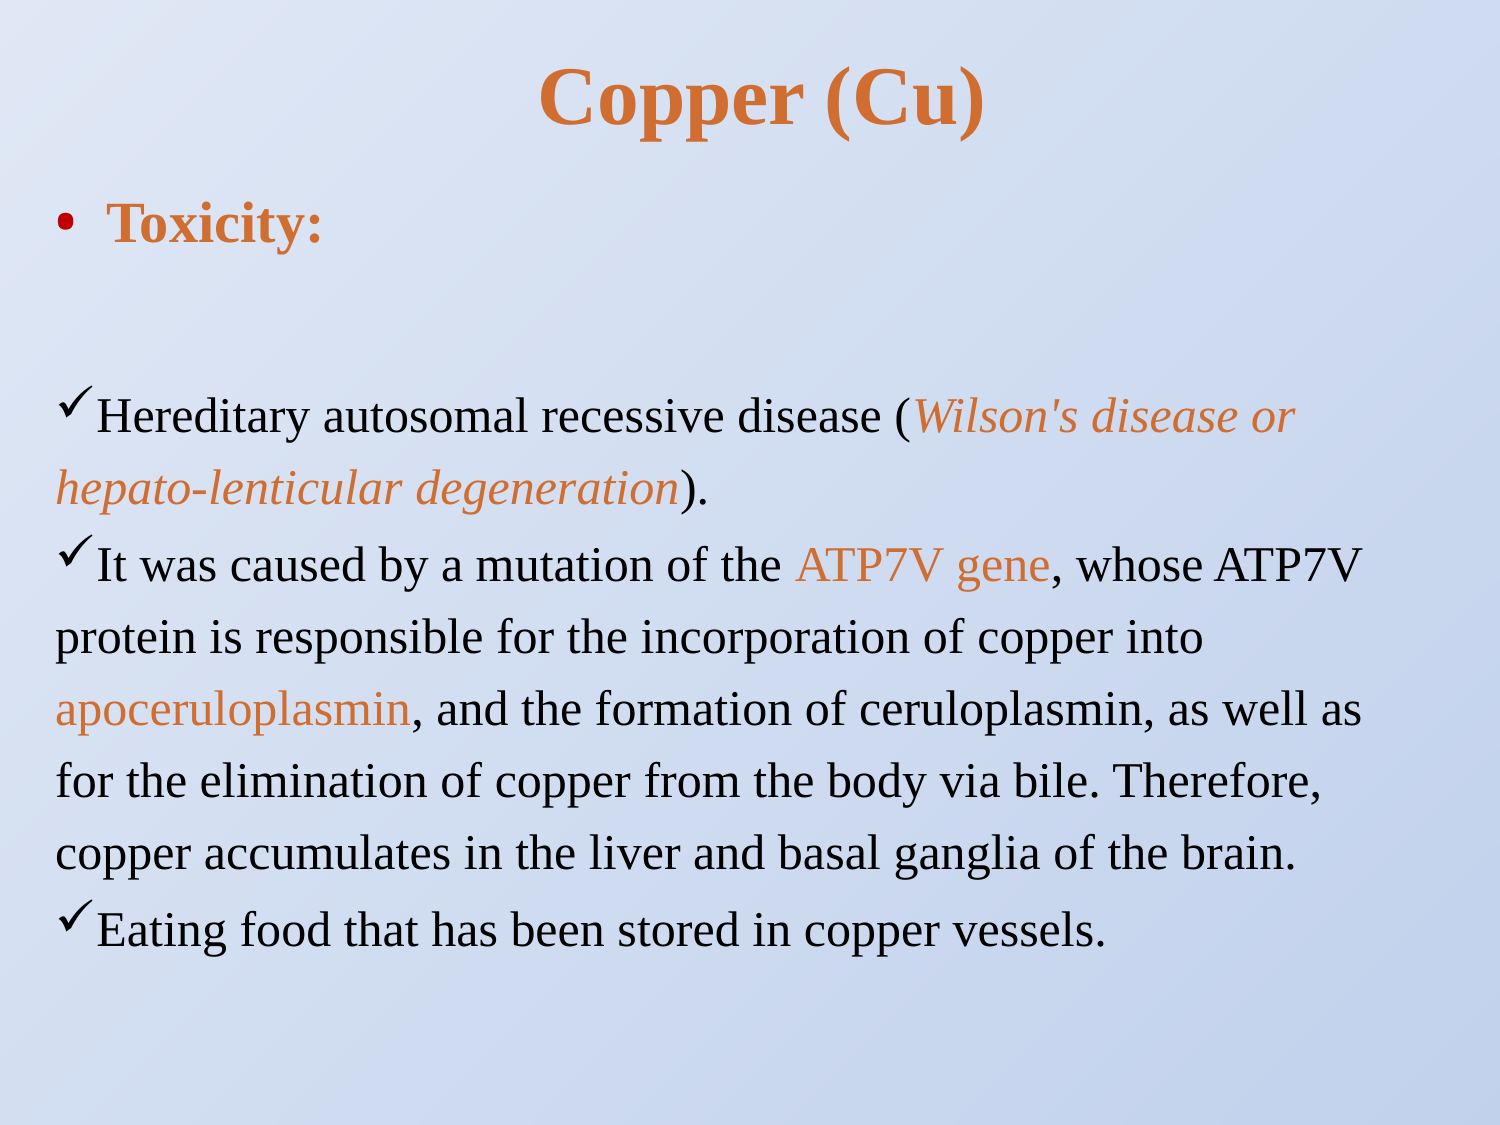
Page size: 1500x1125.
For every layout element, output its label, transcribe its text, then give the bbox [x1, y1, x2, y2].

text_box Copper (Cu) [515, 35, 987, 184]
text_box • Toxicity: Hereditary autosomal recessive disease (Wilson's disease or hepato-lenticular degeneration). It was caused by a mutation of the ATP7V gene, whose ATP7V protein is responsible for the incorporation of copper into apoceruloplasmin, and the formation of ceruloplasmin, as well as for the elimination of copper from the body via bile. Therefore, copper accumulates in the liver and basal ganglia of the brain. Eating food that has been stored in copper vessels. [53, 184, 1471, 1081]
